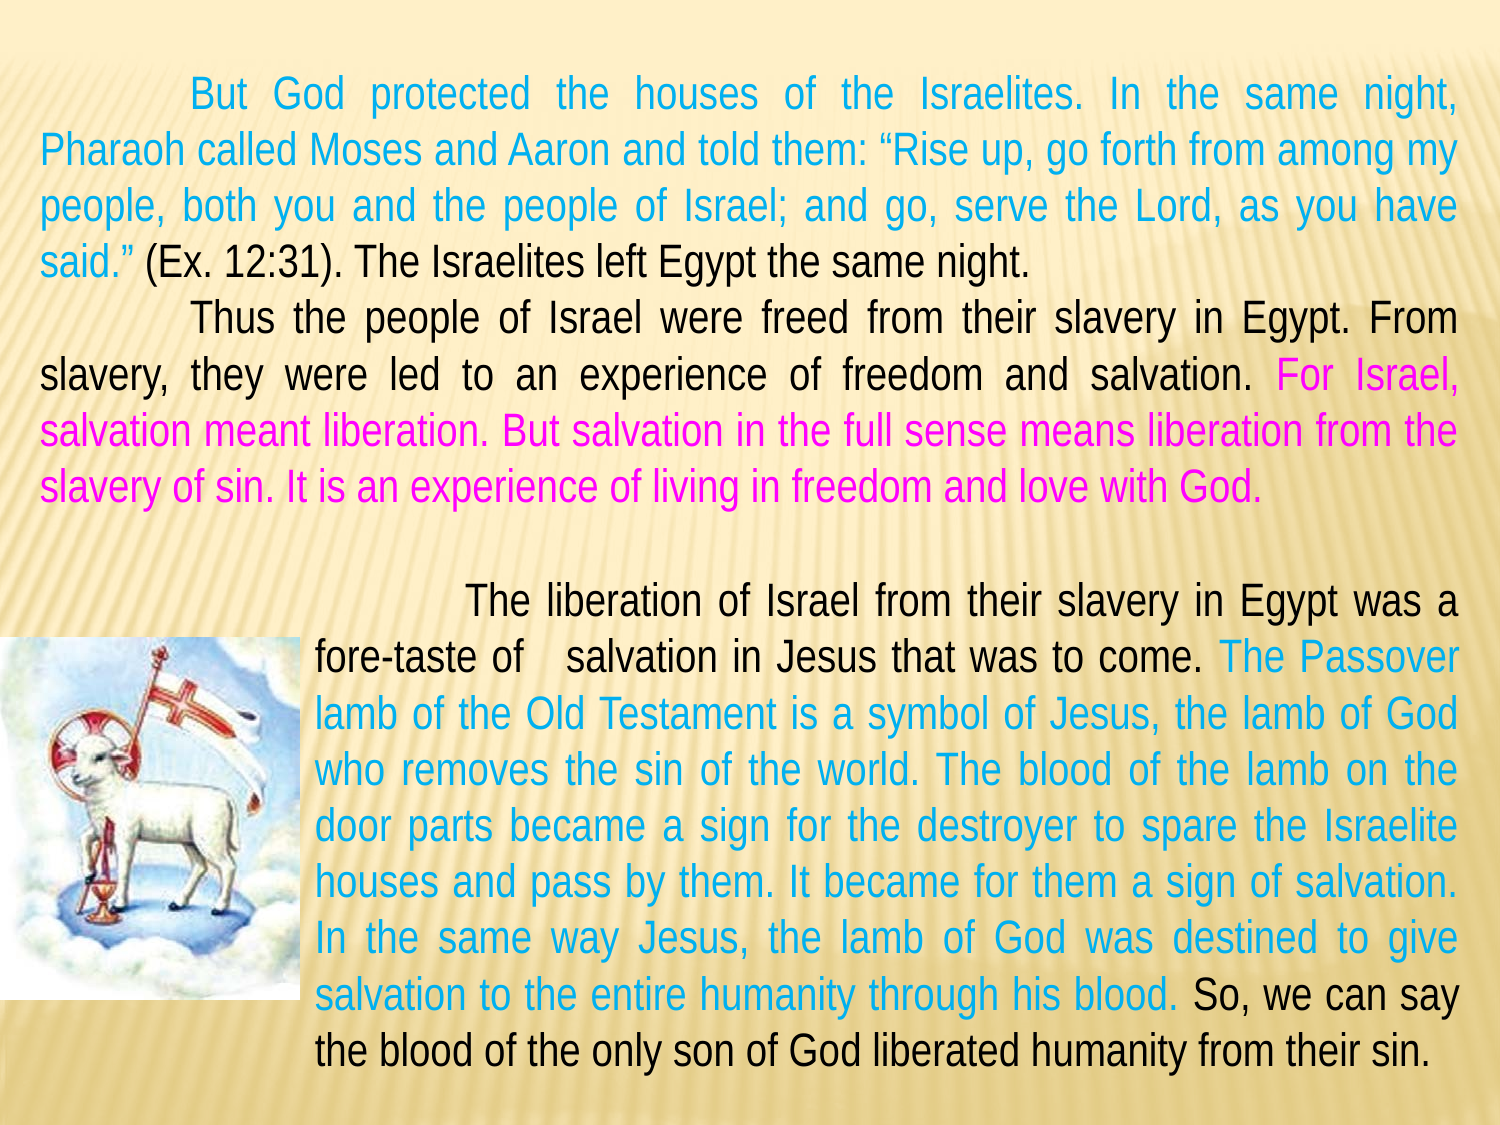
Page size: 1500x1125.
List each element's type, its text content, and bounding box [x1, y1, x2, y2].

text_box But God protected the houses of the Israelites. In the same night, Pharaoh called Moses and Aaron and told them: “Rise up, go forth from among my people, both you and the people of Israel; and go, serve the Lord, as you have said.” (Ex. 12:31). The Israelites left Egypt the same night. Thus the people of Israel were freed from their slavery in Egypt. From slavery, they were led to an experience of freedom and salvation. For Israel, salvation meant liberation. But salvation in the full sense means liberation from the slavery of sin. It is an experience of living in freedom and love with God. [24, 54, 1475, 520]
picture [0, 637, 301, 1001]
text_box The liberation of Israel from their slavery in Egypt was a fore-taste of salvation in Jesus that was to come. The Passover lamb of the Old Testament is a symbol of Jesus, the lamb of God who removes the sin of the world. The blood of the lamb on the door parts became a sign for the destroyer to spare the Israelite houses and pass by them. It became for them a sign of salvation. In the same way Jesus, the lamb of God was destined to give salvation to the entire humanity through his blood. So, we can say the blood of the only son of God liberated humanity from their sin. [300, 562, 1475, 1084]
